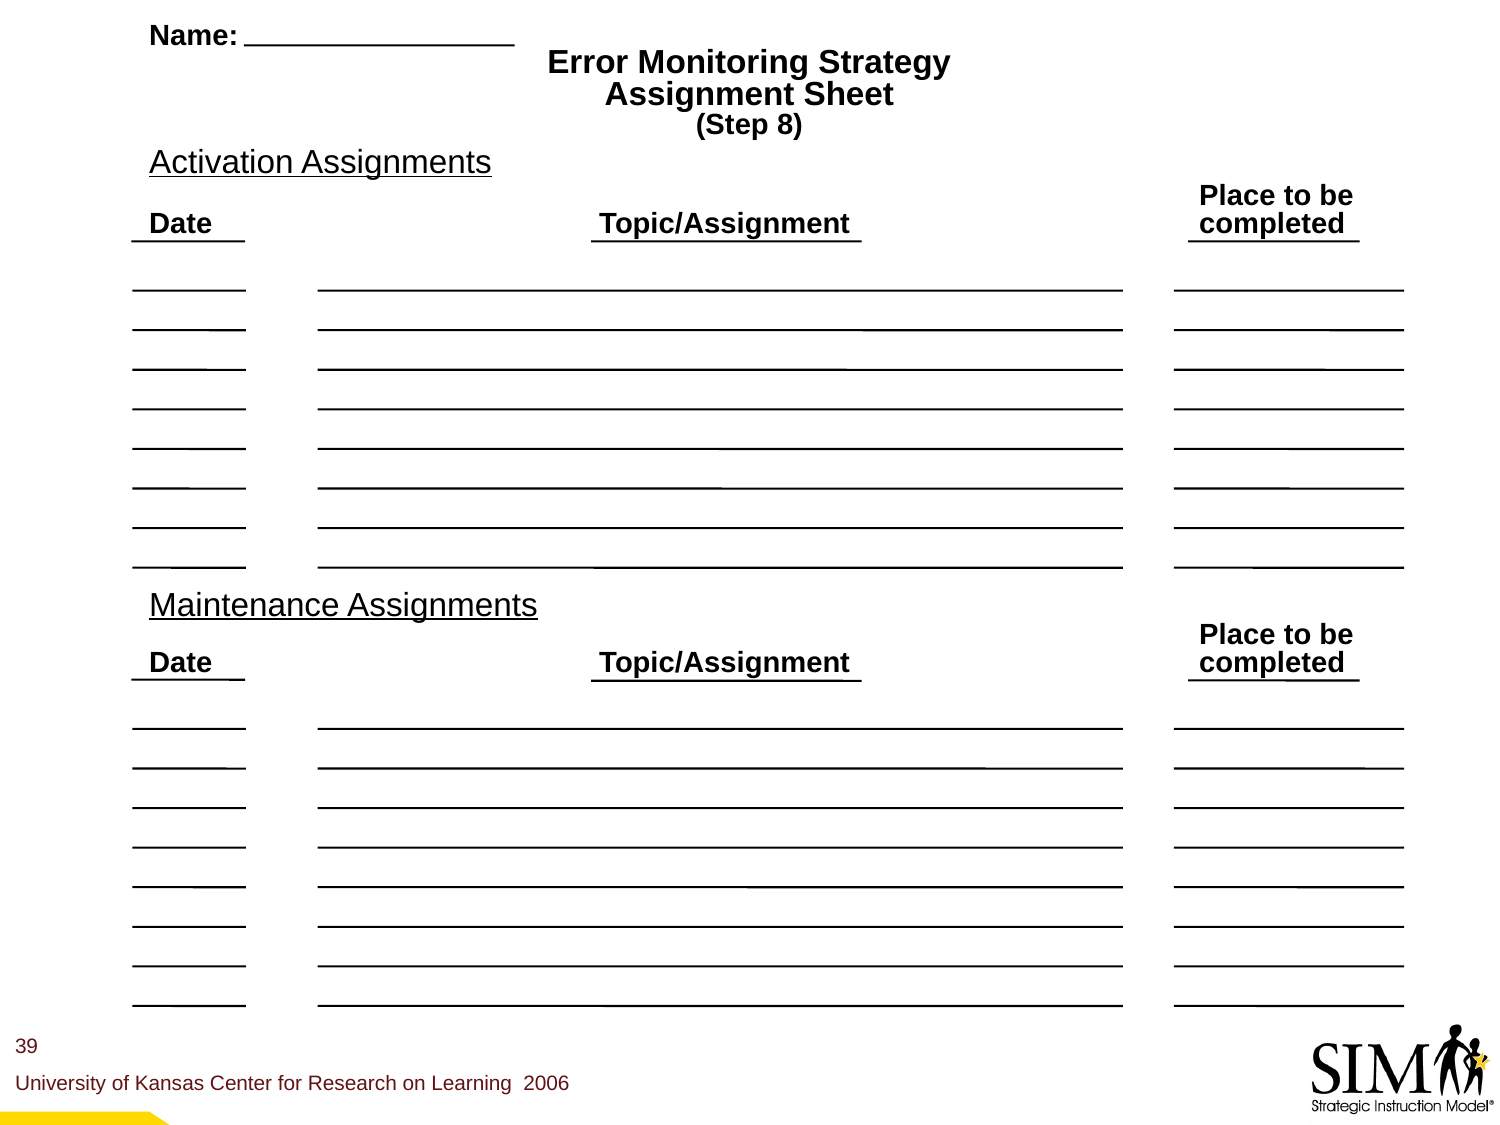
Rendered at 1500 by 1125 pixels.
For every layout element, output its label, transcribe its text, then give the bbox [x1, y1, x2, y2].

footer University of Kansas Center for Research on Learning 2006 [0, 1062, 626, 1101]
picture [1308, 1015, 1500, 1125]
slide_number 39 [0, 1024, 313, 1062]
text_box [131, 12, 1405, 1007]
